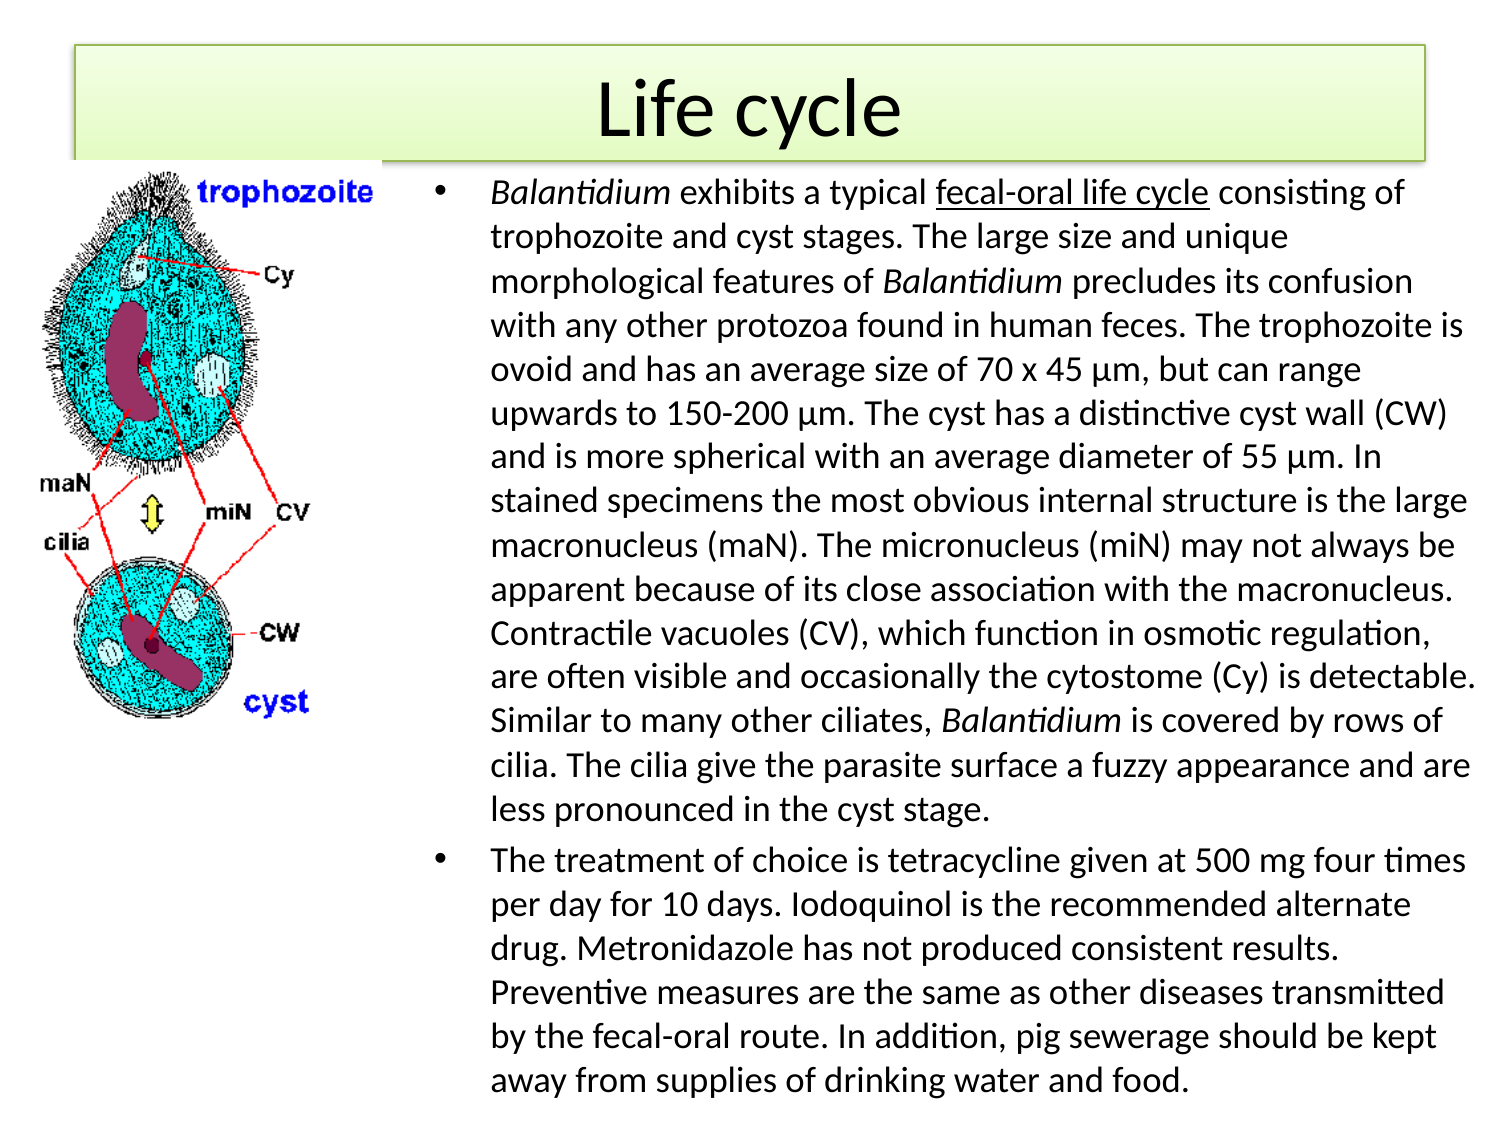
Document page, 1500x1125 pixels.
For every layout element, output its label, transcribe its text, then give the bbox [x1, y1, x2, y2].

title Life cycle [74, 44, 1426, 162]
picture [29, 160, 383, 729]
list Balantidium exhibits a typical fecal-oral life cycle consisting of trophozoite and cyst stages. The large size and unique morphological features of Balantidium precludes its confusion with any other protozoa found in human feces. The trophozoite is ovoid and has an average size of 70 x 45 µm, but can range upwards to 150-200 µm. The cyst has a distinctive cyst wall (CW) and is more spherical with an average diameter of 55 µm. In stained specimens the most obvious internal structure is the large macronucleus (maN). The micronucleus (miN) may not always be apparent because of its close association with the macronucleus. Contractile vacuoles (CV), which function in osmotic regulation, are often visible and occasionally the cytostome (Cy) is detectable. Similar to many other ciliates, Balantidium is covered by rows of cilia. The cilia give the parasite surface a fuzzy appearance and are less pronounced in the cyst stage. The treatment of choice is tetracycline given at 500 mg four times per day for 10 days. Iodoquinol is the recommended alternate drug. Metronidazole has not produced consistent results. Preventive measures are the same as other diseases transmitted by the fecal-oral route. In addition, pig sewerage should be kept away from supplies of drinking water and food. [419, 160, 1500, 1125]
